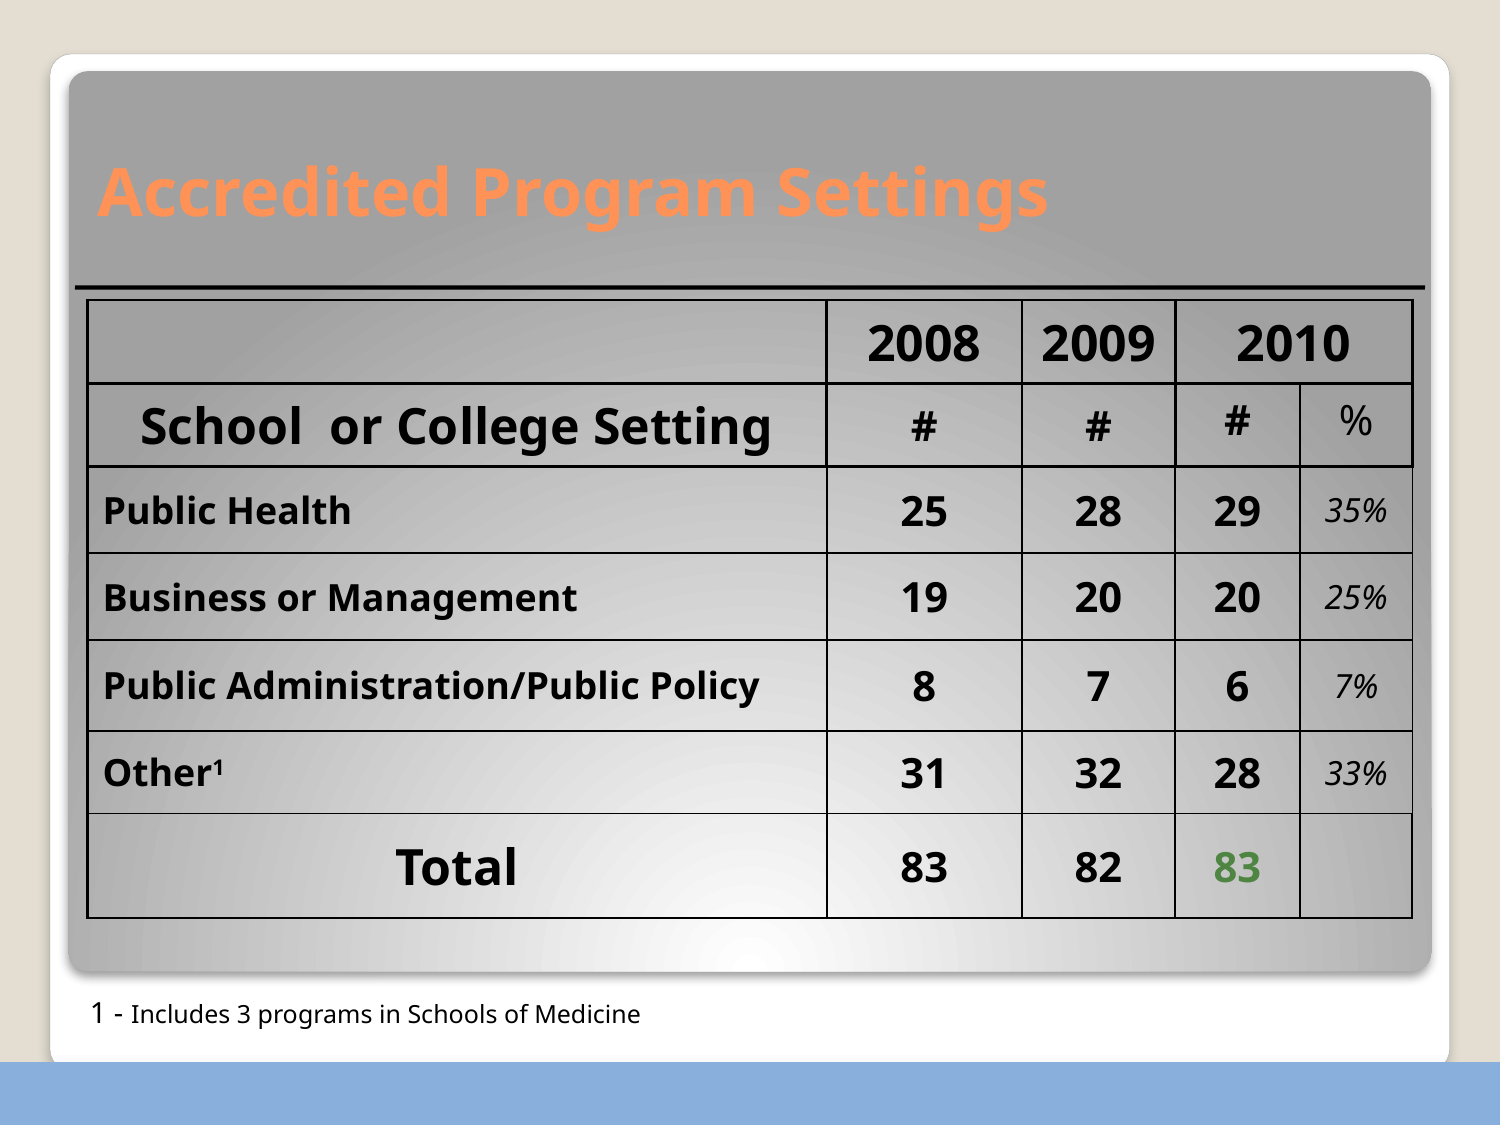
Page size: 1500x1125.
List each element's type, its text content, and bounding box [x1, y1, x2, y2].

table_header 2009 [1023, 301, 1174, 382]
table_cell 8 [828, 641, 1021, 730]
table_cell 20 [1023, 554, 1174, 639]
table_cell 83 [828, 814, 1021, 917]
table_cell 19 [828, 554, 1021, 639]
table_cell Business or Management [89, 554, 826, 639]
title Accredited Program Settings [82, 65, 1425, 238]
table_header [89, 301, 825, 382]
table_cell 82 [1023, 814, 1174, 917]
table_cell 28 [1023, 468, 1174, 552]
table_cell 29 [1176, 468, 1299, 552]
table_cell Other1 [89, 732, 826, 813]
table_cell # [828, 385, 1021, 465]
text_box 1 - Includes 3 programs in Schools of Medicine [75, 987, 1175, 1038]
table_cell # [1023, 385, 1174, 465]
table_cell 6 [1176, 641, 1299, 730]
table_cell # [1177, 385, 1299, 465]
table_cell 7% [1301, 641, 1412, 730]
table_cell 25 [828, 468, 1021, 552]
table_cell 20 [1176, 554, 1299, 639]
table_cell % [1301, 385, 1411, 465]
table_cell 7 [1023, 641, 1174, 730]
table_cell Public Health [89, 468, 826, 552]
picture [0, 1062, 1500, 1125]
table_cell Total [89, 814, 826, 917]
table_header 2008 [828, 301, 1021, 382]
table_cell 28 [1176, 732, 1299, 813]
table_cell 32 [1023, 732, 1174, 813]
table_cell School or College Setting [89, 385, 825, 465]
table_cell 83 [1176, 814, 1299, 917]
table_cell 33% [1301, 732, 1412, 813]
table_cell 31 [828, 732, 1021, 813]
table_cell Public Administration/Public Policy [89, 641, 826, 730]
table_cell [1301, 814, 1411, 917]
table_cell 25% [1301, 554, 1412, 639]
table_header 2010 [1177, 301, 1411, 382]
table_cell 35% [1301, 468, 1412, 552]
